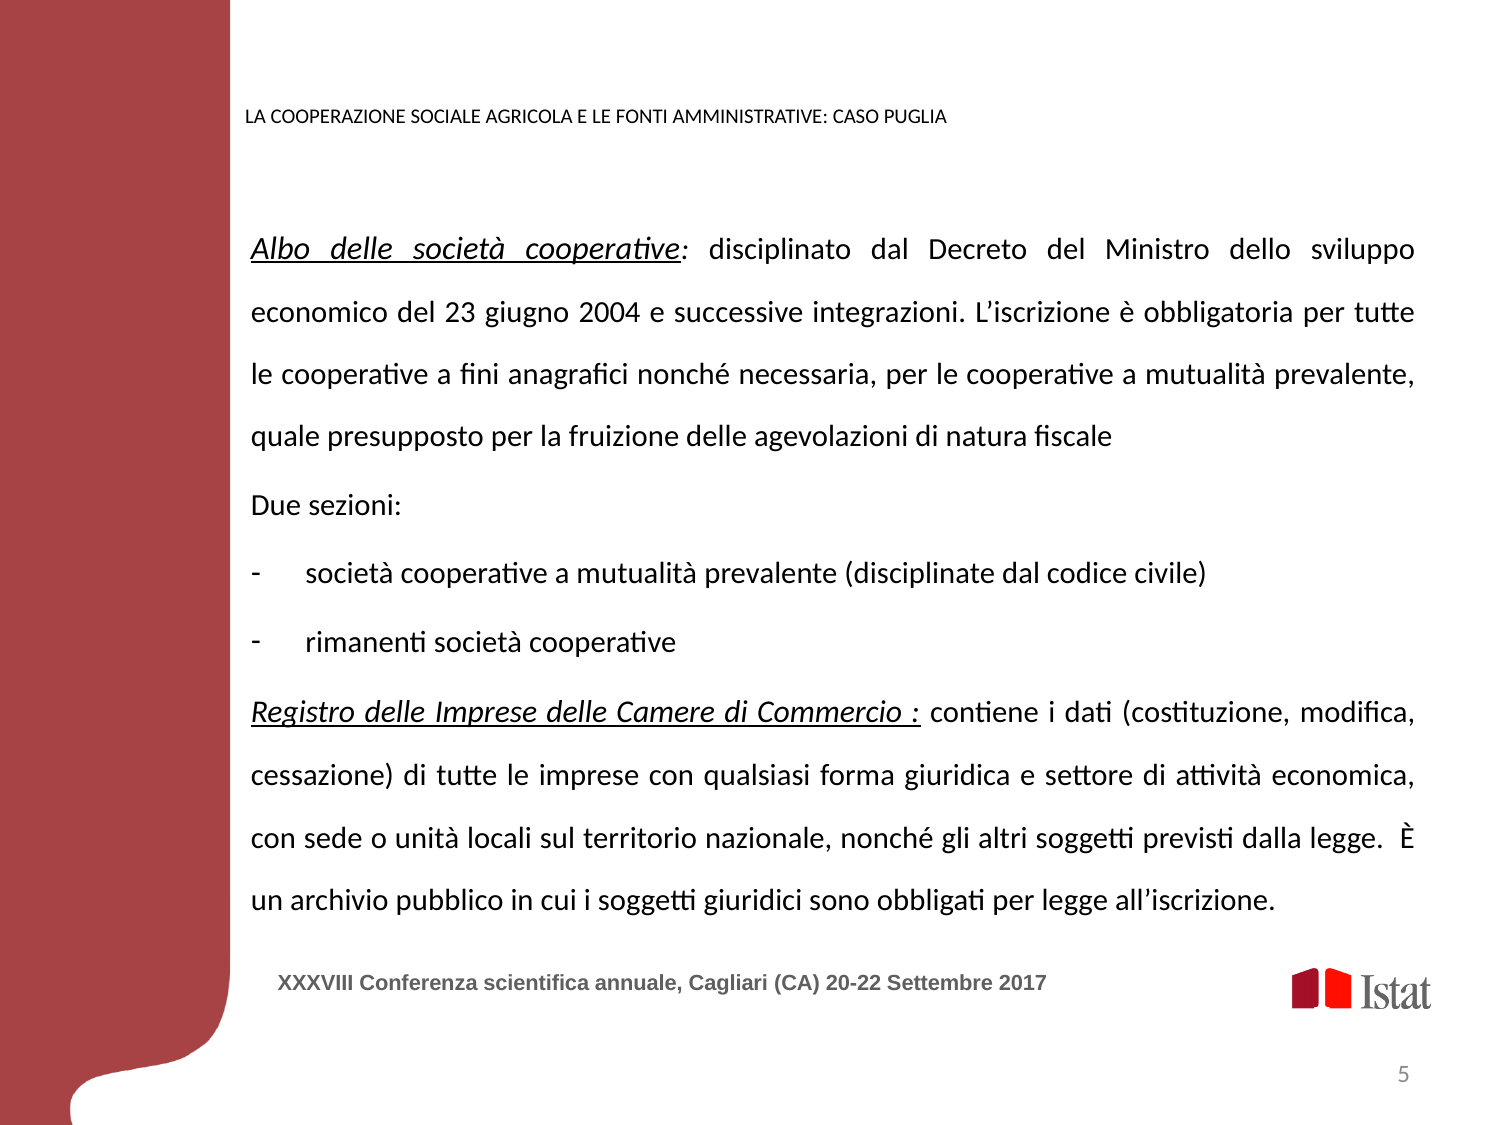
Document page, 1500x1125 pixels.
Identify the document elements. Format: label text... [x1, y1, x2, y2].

text_box XXXVIII Conferenza scientifica annuale, Cagliari (CA) 20-22 Settembre 2017 [277, 968, 1058, 995]
list Albo delle società cooperative: disciplinato dal Decreto del Ministro dello sviluppo economico del 23 giugno 2004 e successive integrazioni. L’iscrizione è obbligatoria per tutte le cooperative a fini anagrafici nonché necessaria, per le cooperative a mutualità prevalente, quale presupposto per la fruizione delle agevolazioni di natura fiscale Due sezioni: società cooperative a mutualità prevalente (disciplinate dal codice civile) rimanenti società cooperative Registro delle Imprese delle Camere di Commercio : contiene i dati (costituzione, modifica, cessazione) di tutte le imprese con qualsiasi forma giuridica e settore di attività economica, con sede o unità locali sul territorio nazionale, nonché gli altri soggetti previsti dalla legge. È un archivio pubblico in cui i soggetti giuridici sono obbligati per legge all’iscrizione. [235, 191, 1431, 935]
picture [1292, 968, 1431, 1009]
picture [0, 0, 231, 1125]
slide_number 5 [1074, 1042, 1425, 1103]
title LA COOPERAZIONE SOCIALE AGRICOLA E LE FONTI AMMINISTRATIVE: CASO PUGLIA [235, 45, 1317, 185]
